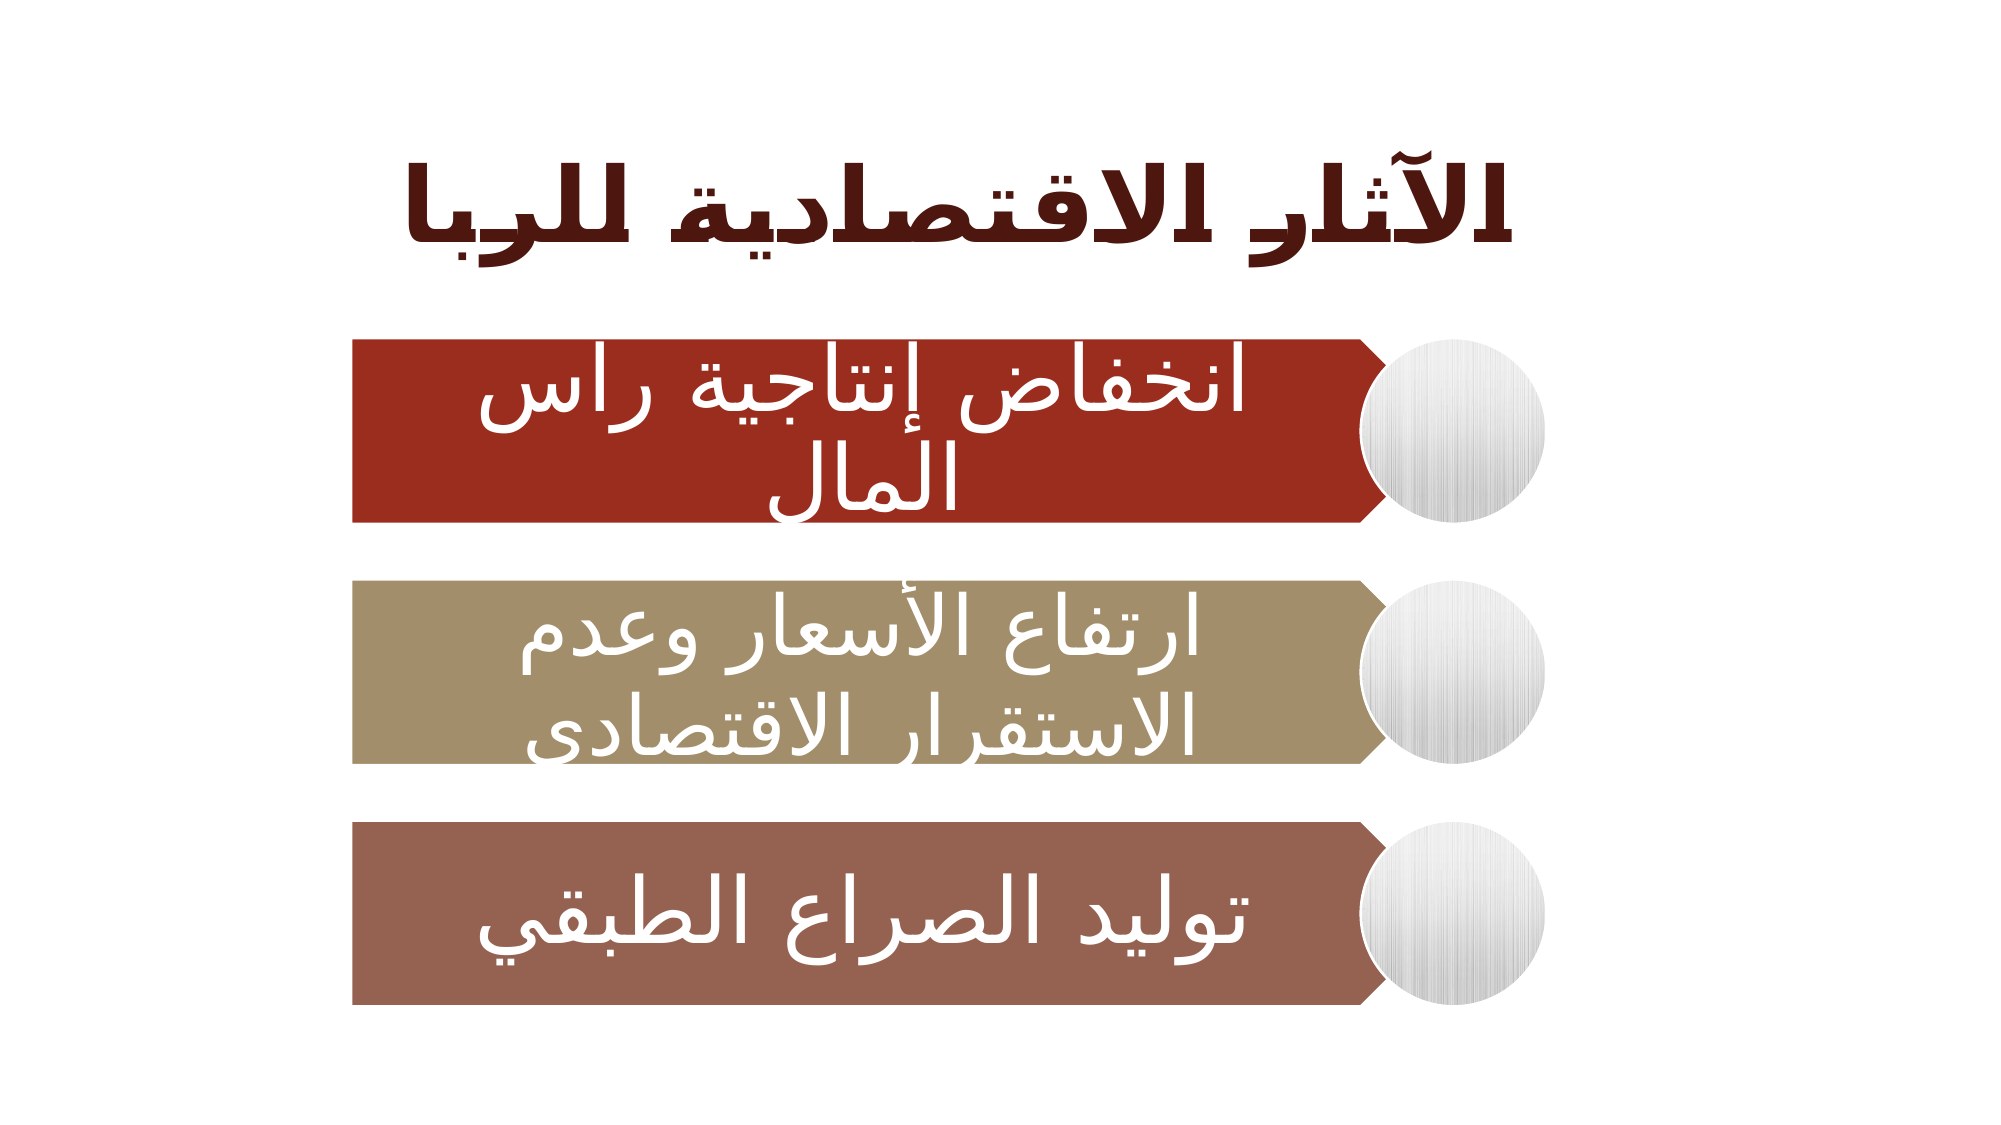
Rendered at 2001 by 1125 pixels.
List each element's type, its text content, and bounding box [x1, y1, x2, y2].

text_box الآثار الاقتصادية للربا [363, 130, 1551, 271]
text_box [119, 337, 1779, 1008]
